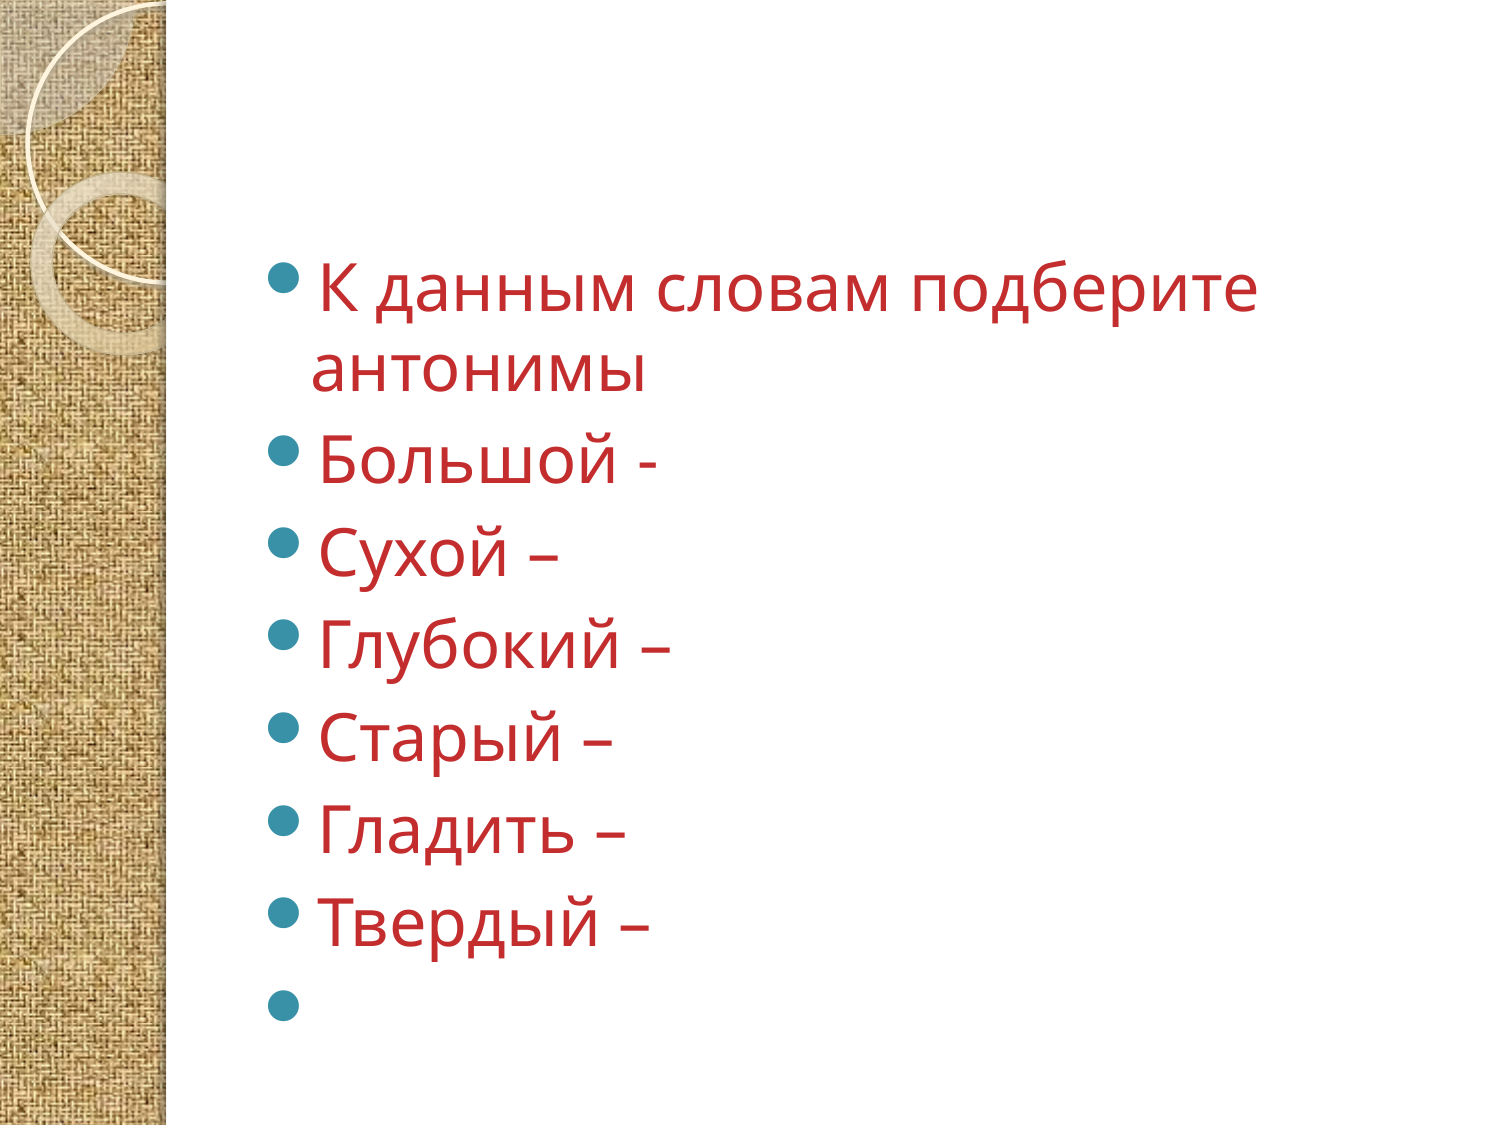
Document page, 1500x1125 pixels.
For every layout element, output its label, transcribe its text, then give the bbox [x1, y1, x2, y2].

picture [62, 195, 160, 280]
picture [0, 134, 166, 1125]
picture [32, 13, 160, 207]
picture [53, 241, 160, 332]
list К данным словам подберите антонимы Большой - Сухой – Глубокий – Старый – Гладить – Твердый – [235, 237, 1466, 1025]
picture [136, 0, 164, 4]
